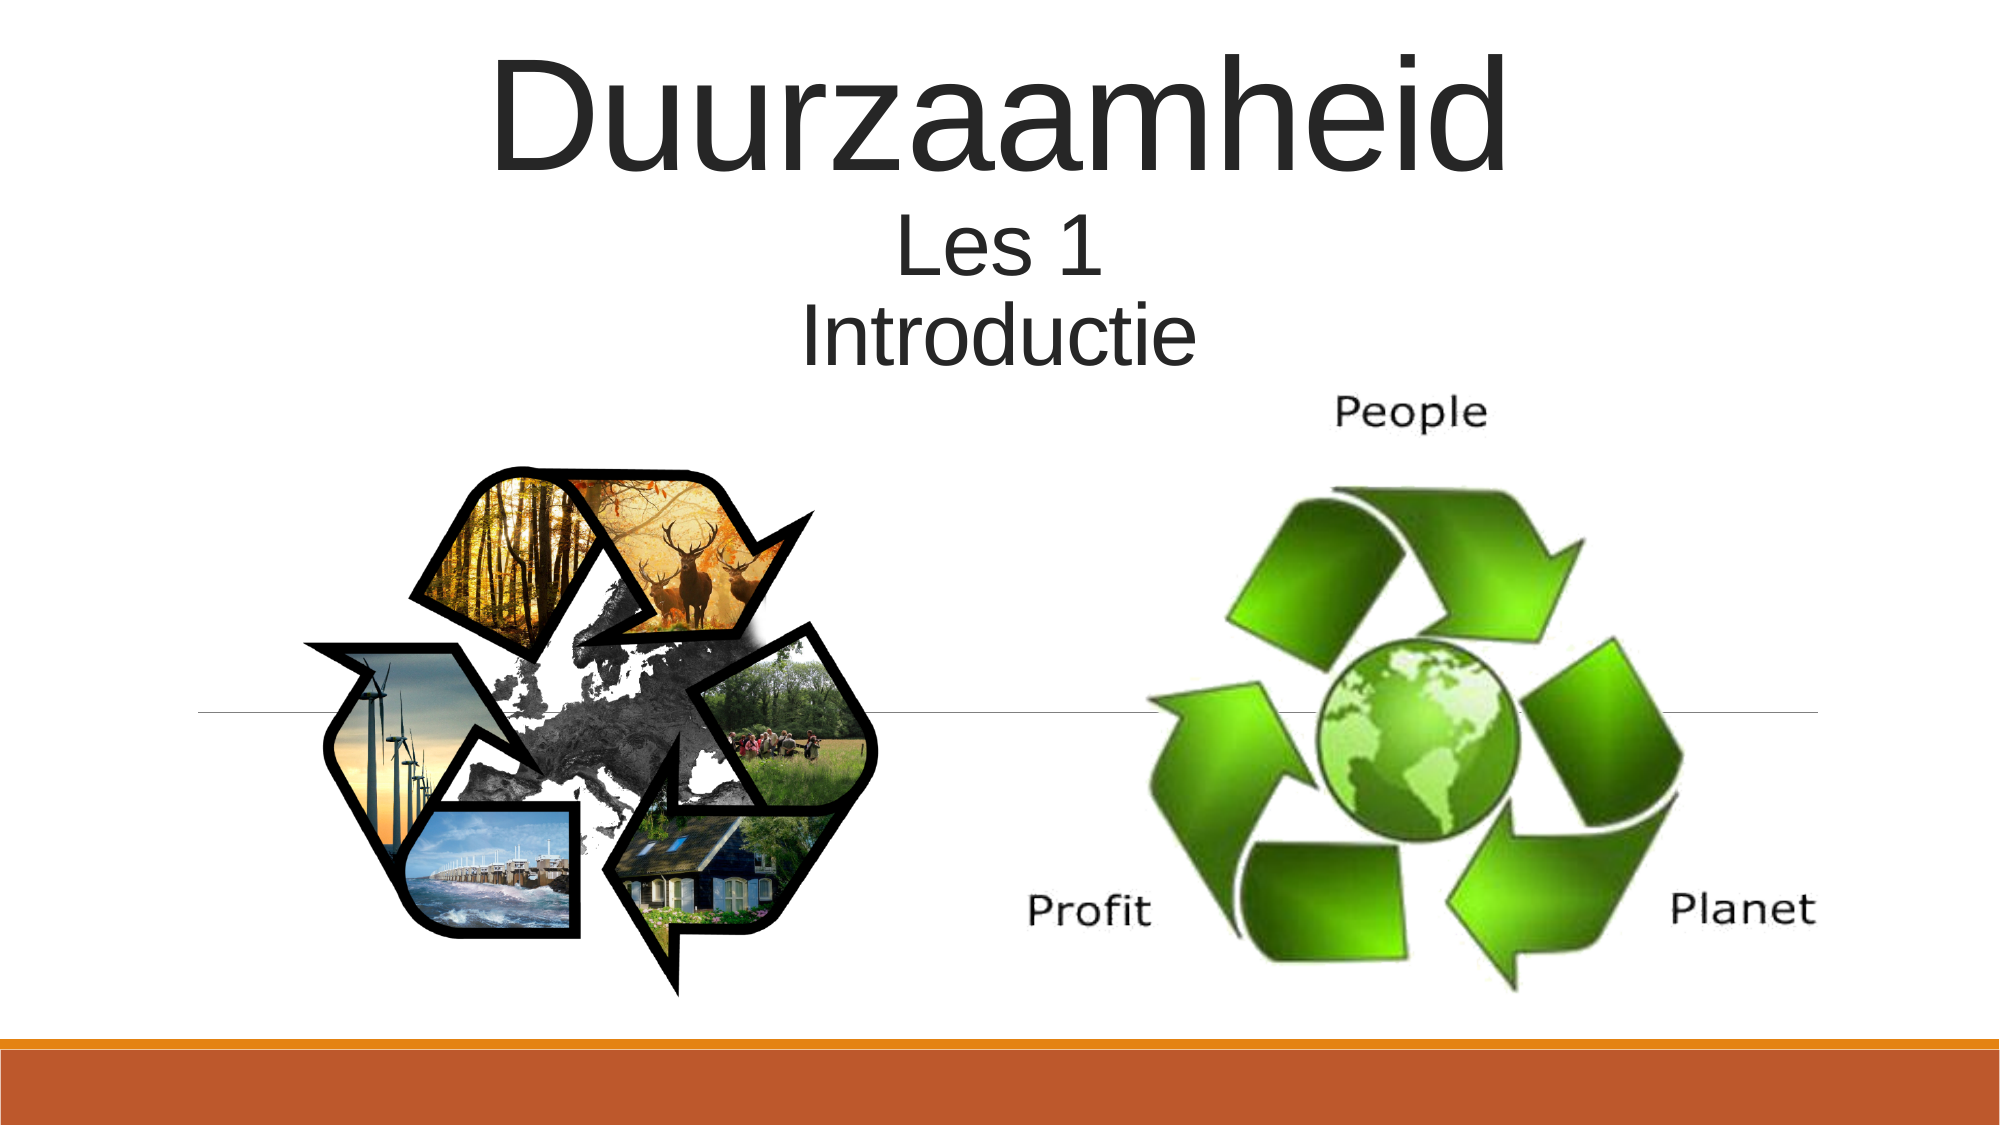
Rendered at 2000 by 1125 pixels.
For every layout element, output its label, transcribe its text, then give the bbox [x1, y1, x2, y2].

title Duurzaamheid Les 1 Introductie [149, 0, 1851, 391]
picture [1003, 392, 1834, 996]
picture [266, 395, 941, 1038]
